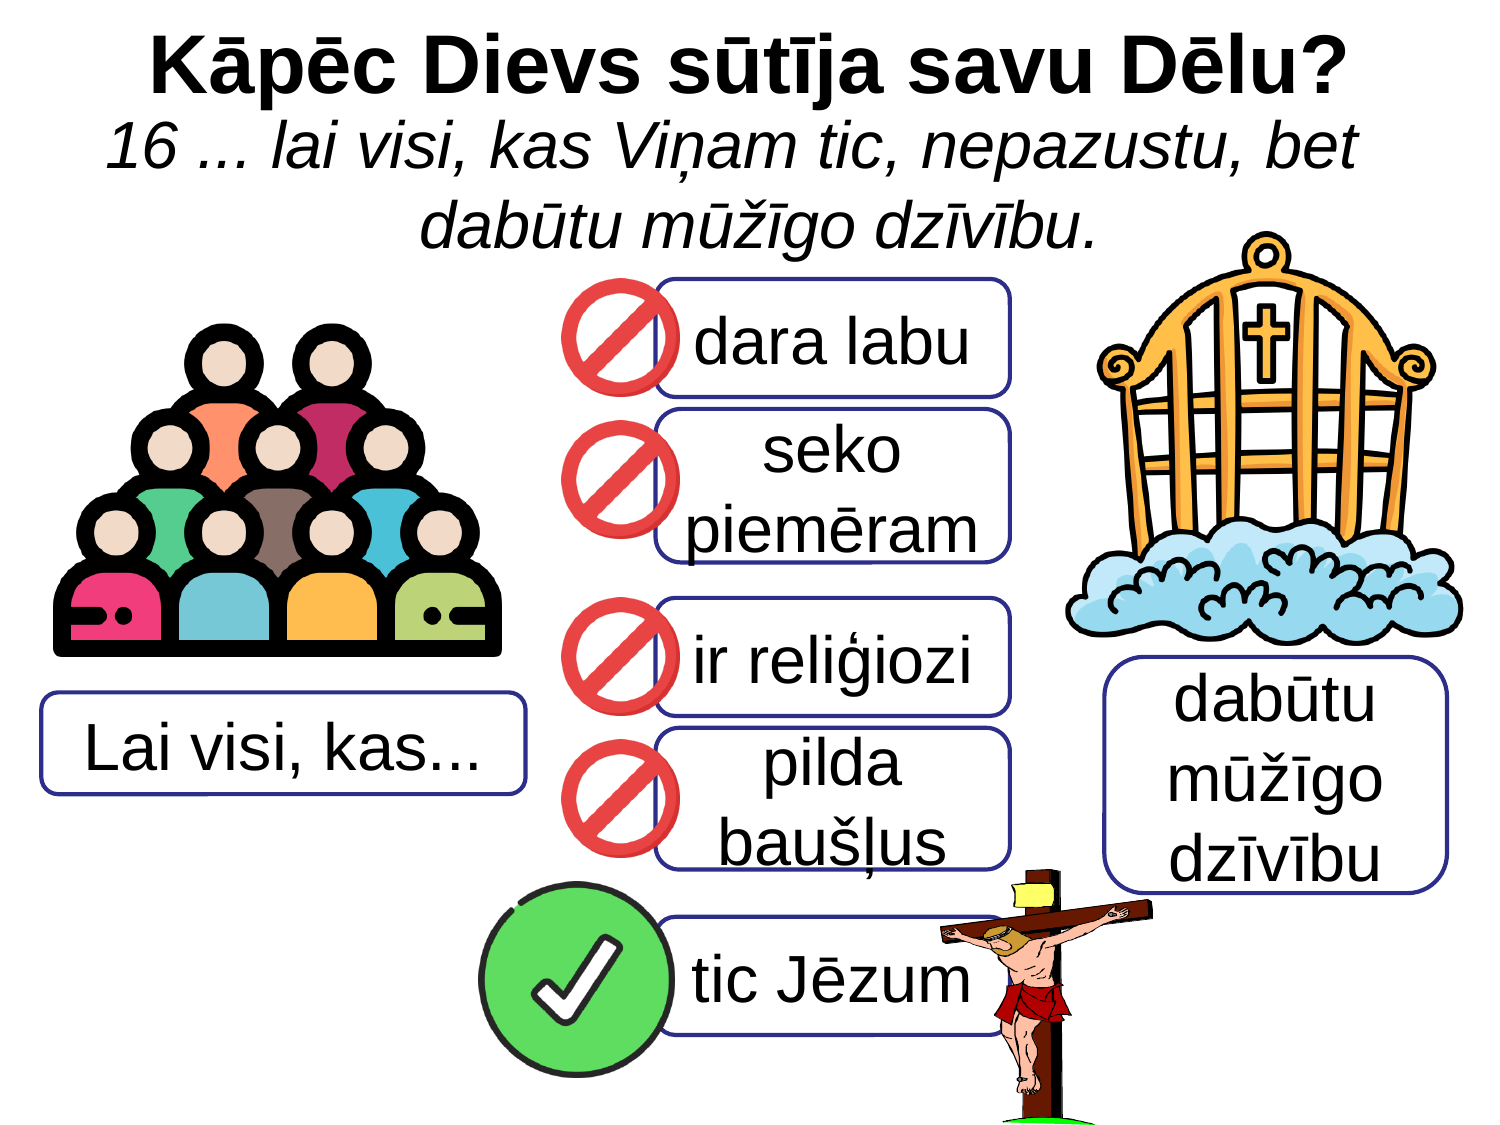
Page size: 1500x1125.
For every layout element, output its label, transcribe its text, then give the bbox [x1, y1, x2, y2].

picture [560, 278, 680, 398]
text_box dabūtu mūžīgo dzīvību [1102, 654, 1450, 896]
title Kāpēc Dievs sūtīja savu Dēlu? [0, 0, 1500, 126]
picture [938, 869, 1154, 1125]
picture [560, 739, 680, 858]
picture [1056, 231, 1471, 646]
picture [560, 597, 680, 717]
text_box Lai visi, kas... [39, 690, 528, 797]
picture [560, 420, 680, 540]
text_box tic Jēzum [679, 914, 933, 1038]
text_box dara labu [673, 276, 1012, 400]
text_box pilda baušļus [657, 725, 1012, 872]
text_box ir reliģiozi [673, 595, 1012, 719]
picture [52, 265, 503, 715]
list 16 ... lai visi, kas Viņam tic, nepazustu, bet dabūtu mūžīgo dzīvību. [0, 126, 1483, 268]
picture [477, 881, 675, 1078]
text_box seko piemēram [655, 406, 1012, 565]
